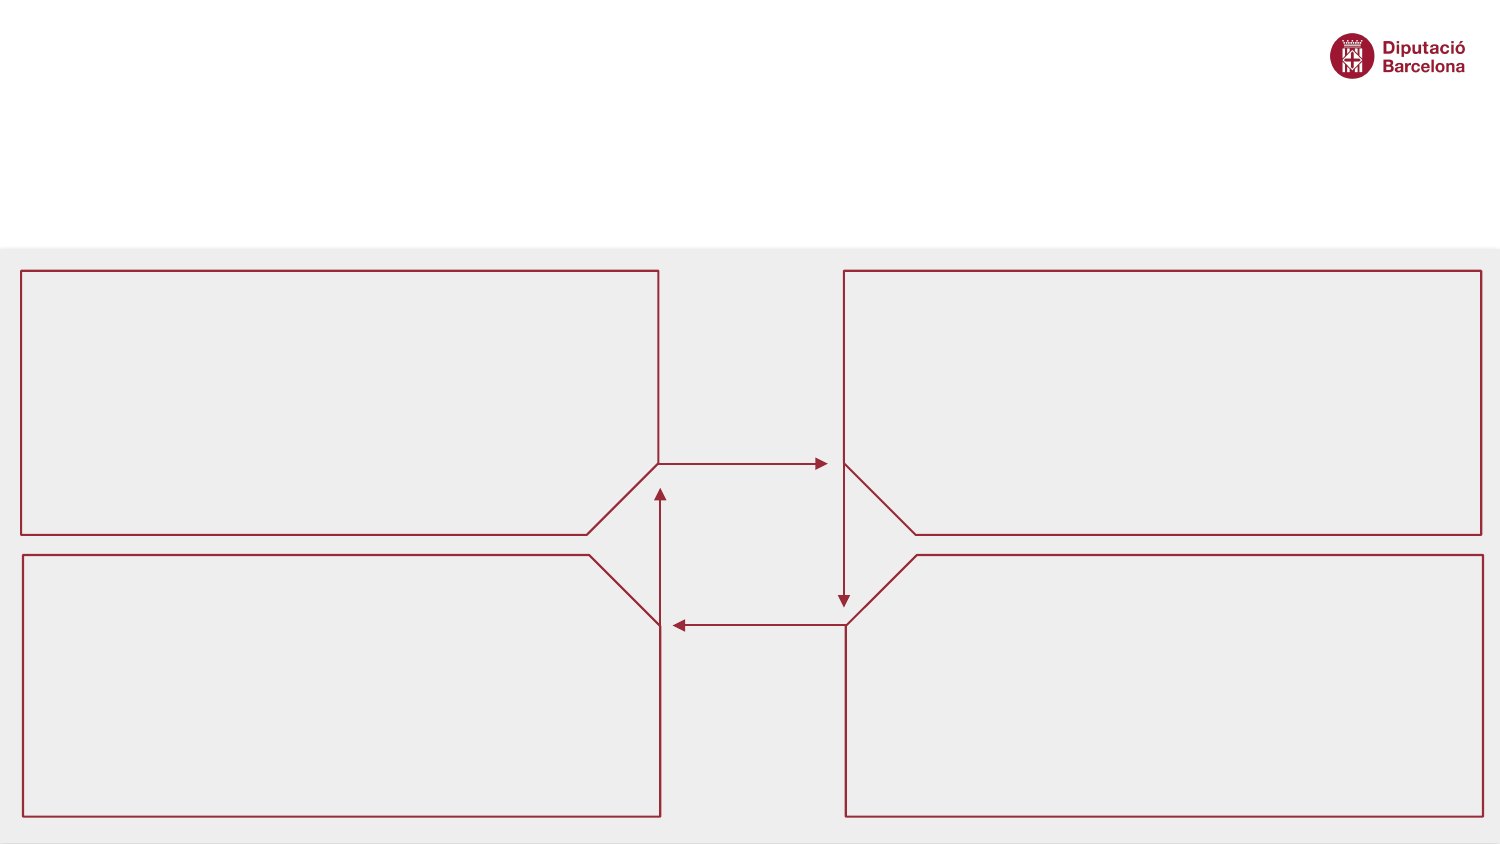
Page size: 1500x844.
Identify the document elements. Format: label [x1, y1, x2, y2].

picture [1330, 33, 1465, 79]
